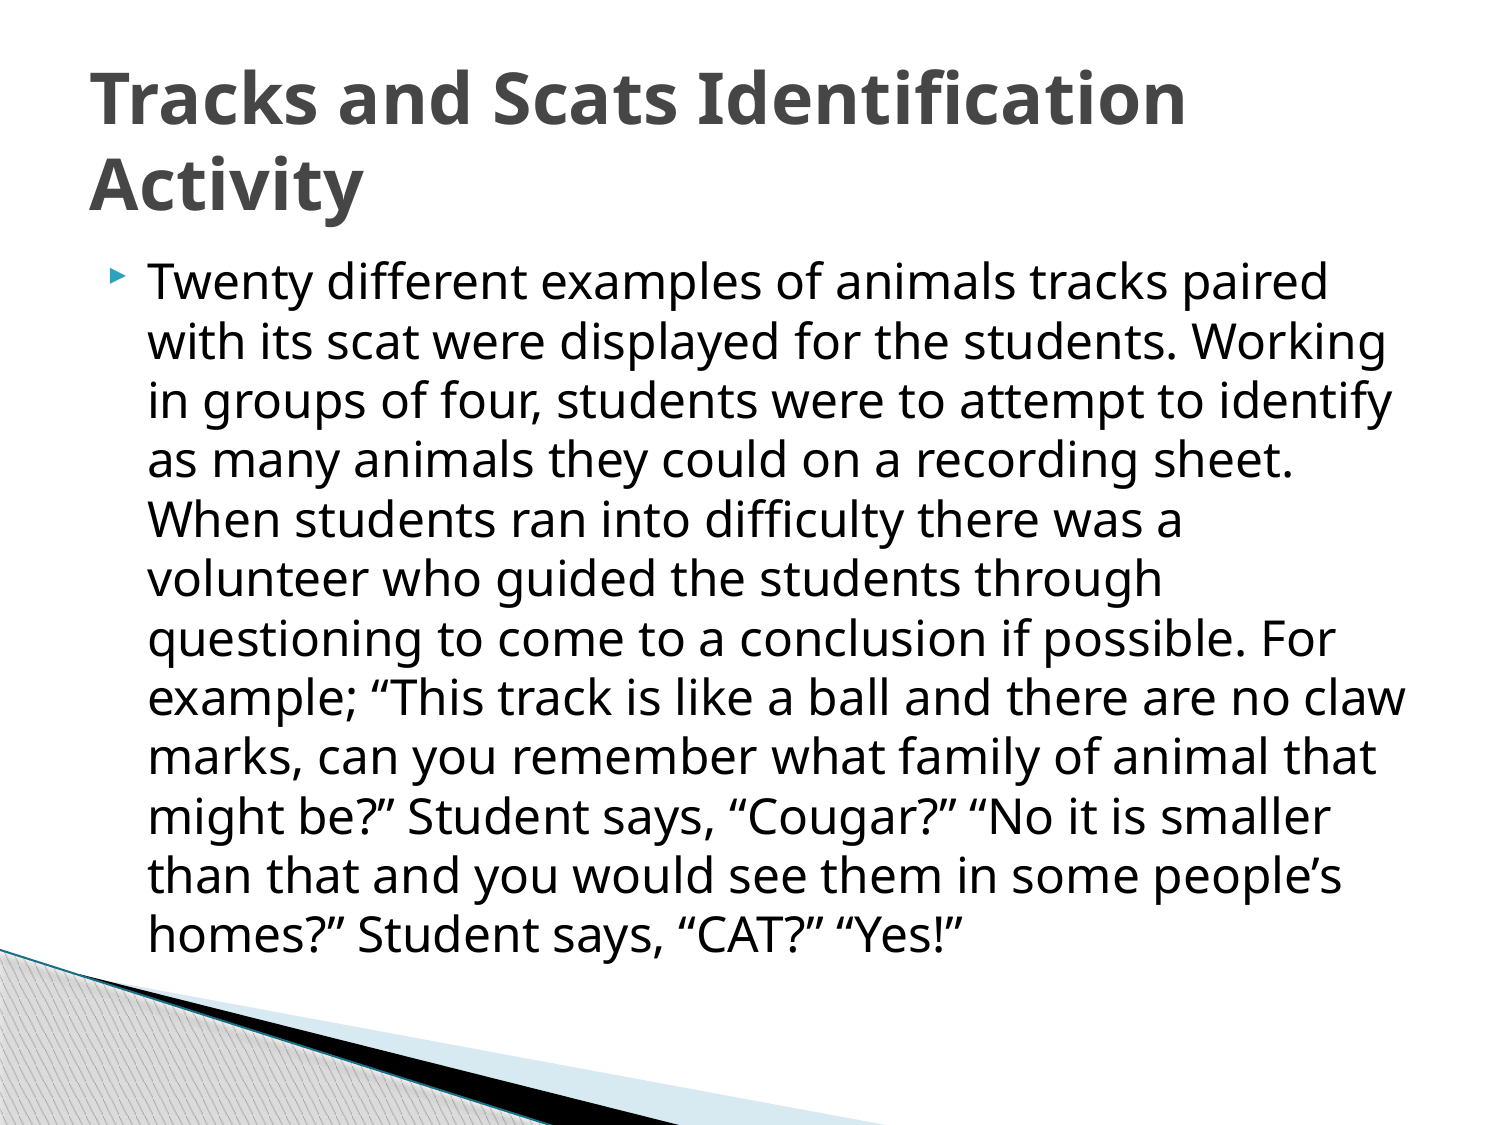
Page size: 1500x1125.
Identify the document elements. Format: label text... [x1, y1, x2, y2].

title Tracks and Scats Identification Activity [75, 45, 1425, 233]
list Twenty different examples of animals tracks paired with its scat were displayed for the students. Working in groups of four, students were to attempt to identify as many animals they could on a recording sheet. When students ran into difficulty there was a volunteer who guided the students through questioning to come to a conclusion if possible. For example; “This track is like a ball and there are no claw marks, can you remember what family of animal that might be?” Student says, “Cougar?” “No it is smaller than that and you would see them in some people’s homes?” Student says, “CAT?” “Yes!” [74, 242, 1426, 986]
